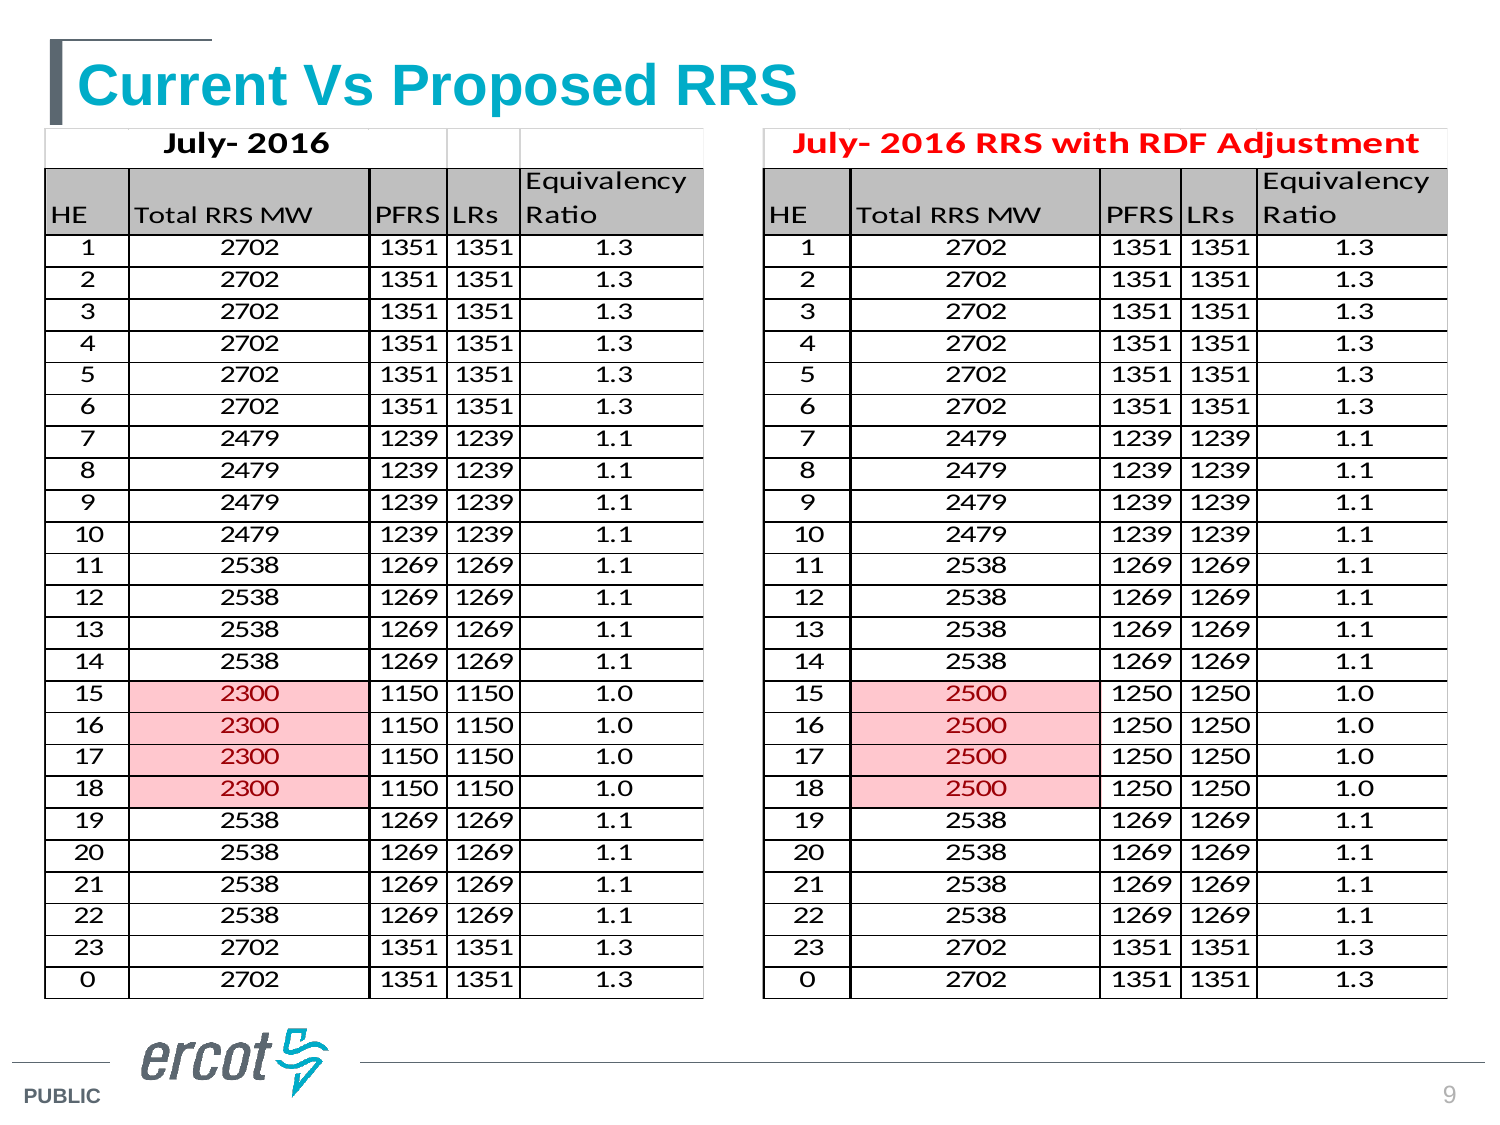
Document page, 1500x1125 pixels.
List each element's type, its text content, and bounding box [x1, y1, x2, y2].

title Current Vs Proposed RRS [62, 39, 1450, 125]
picture [762, 127, 1450, 1001]
picture [137, 1024, 332, 1100]
picture [43, 127, 706, 1001]
slide_number 9 [1412, 1076, 1488, 1112]
